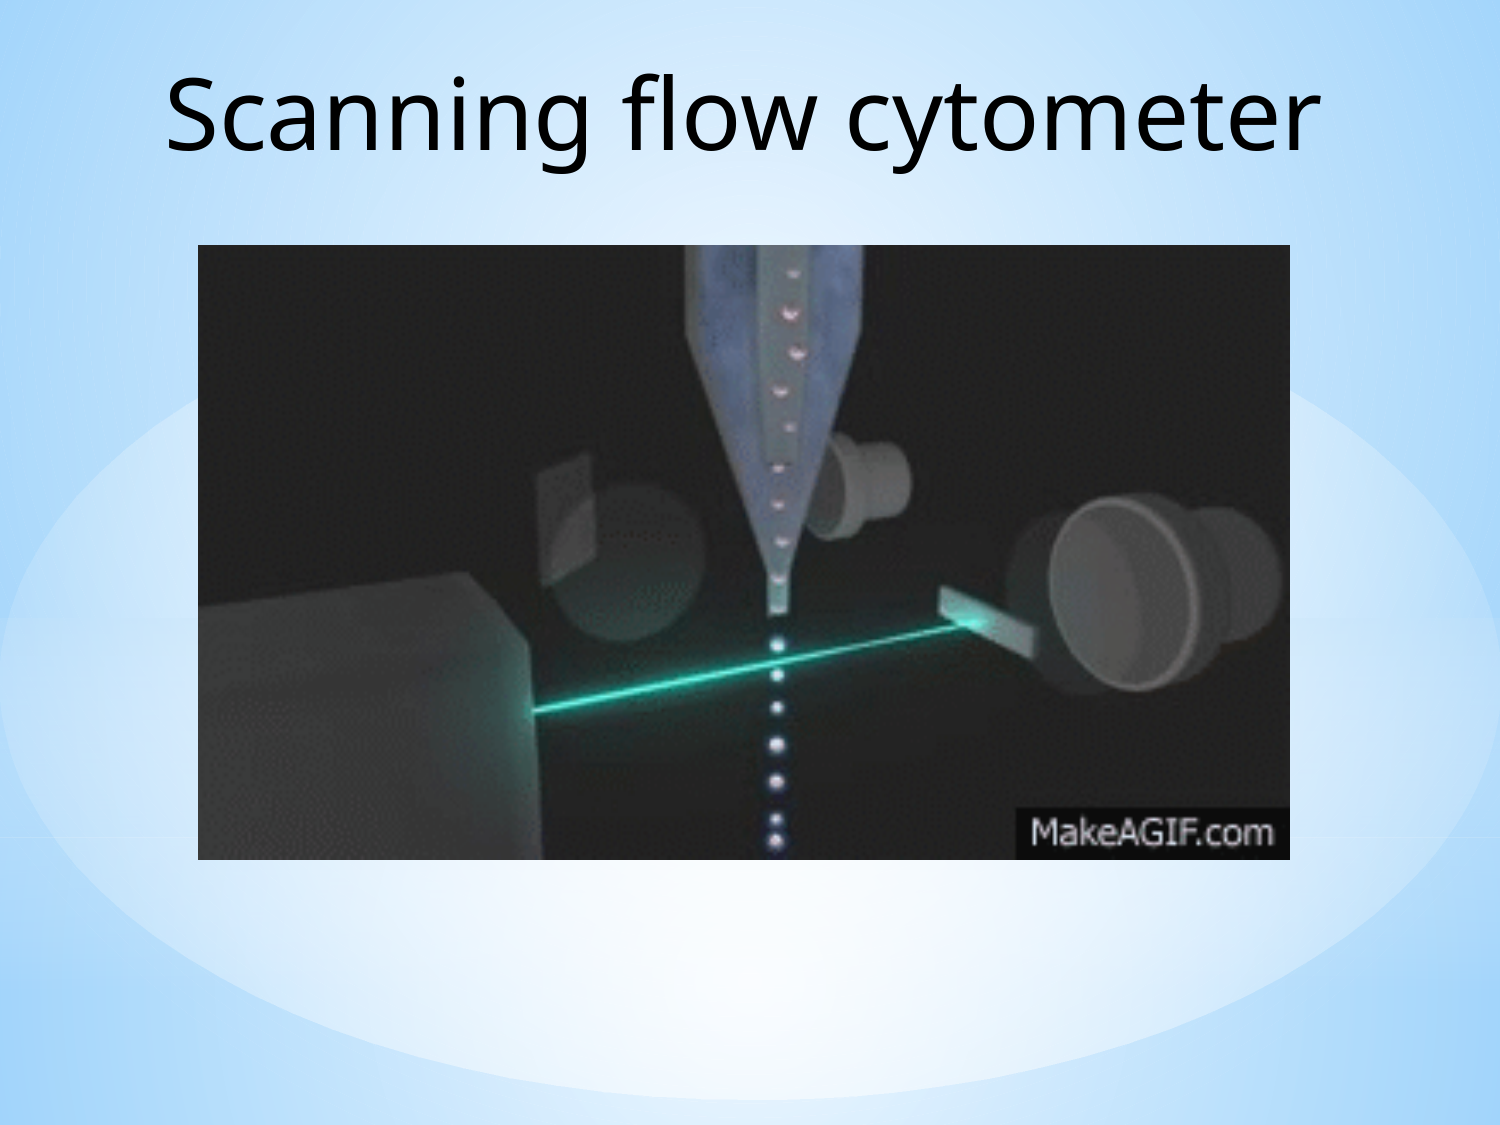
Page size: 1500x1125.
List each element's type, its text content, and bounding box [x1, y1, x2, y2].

picture [198, 245, 1291, 861]
text_box Scanning flow cytometer [149, 42, 1339, 178]
